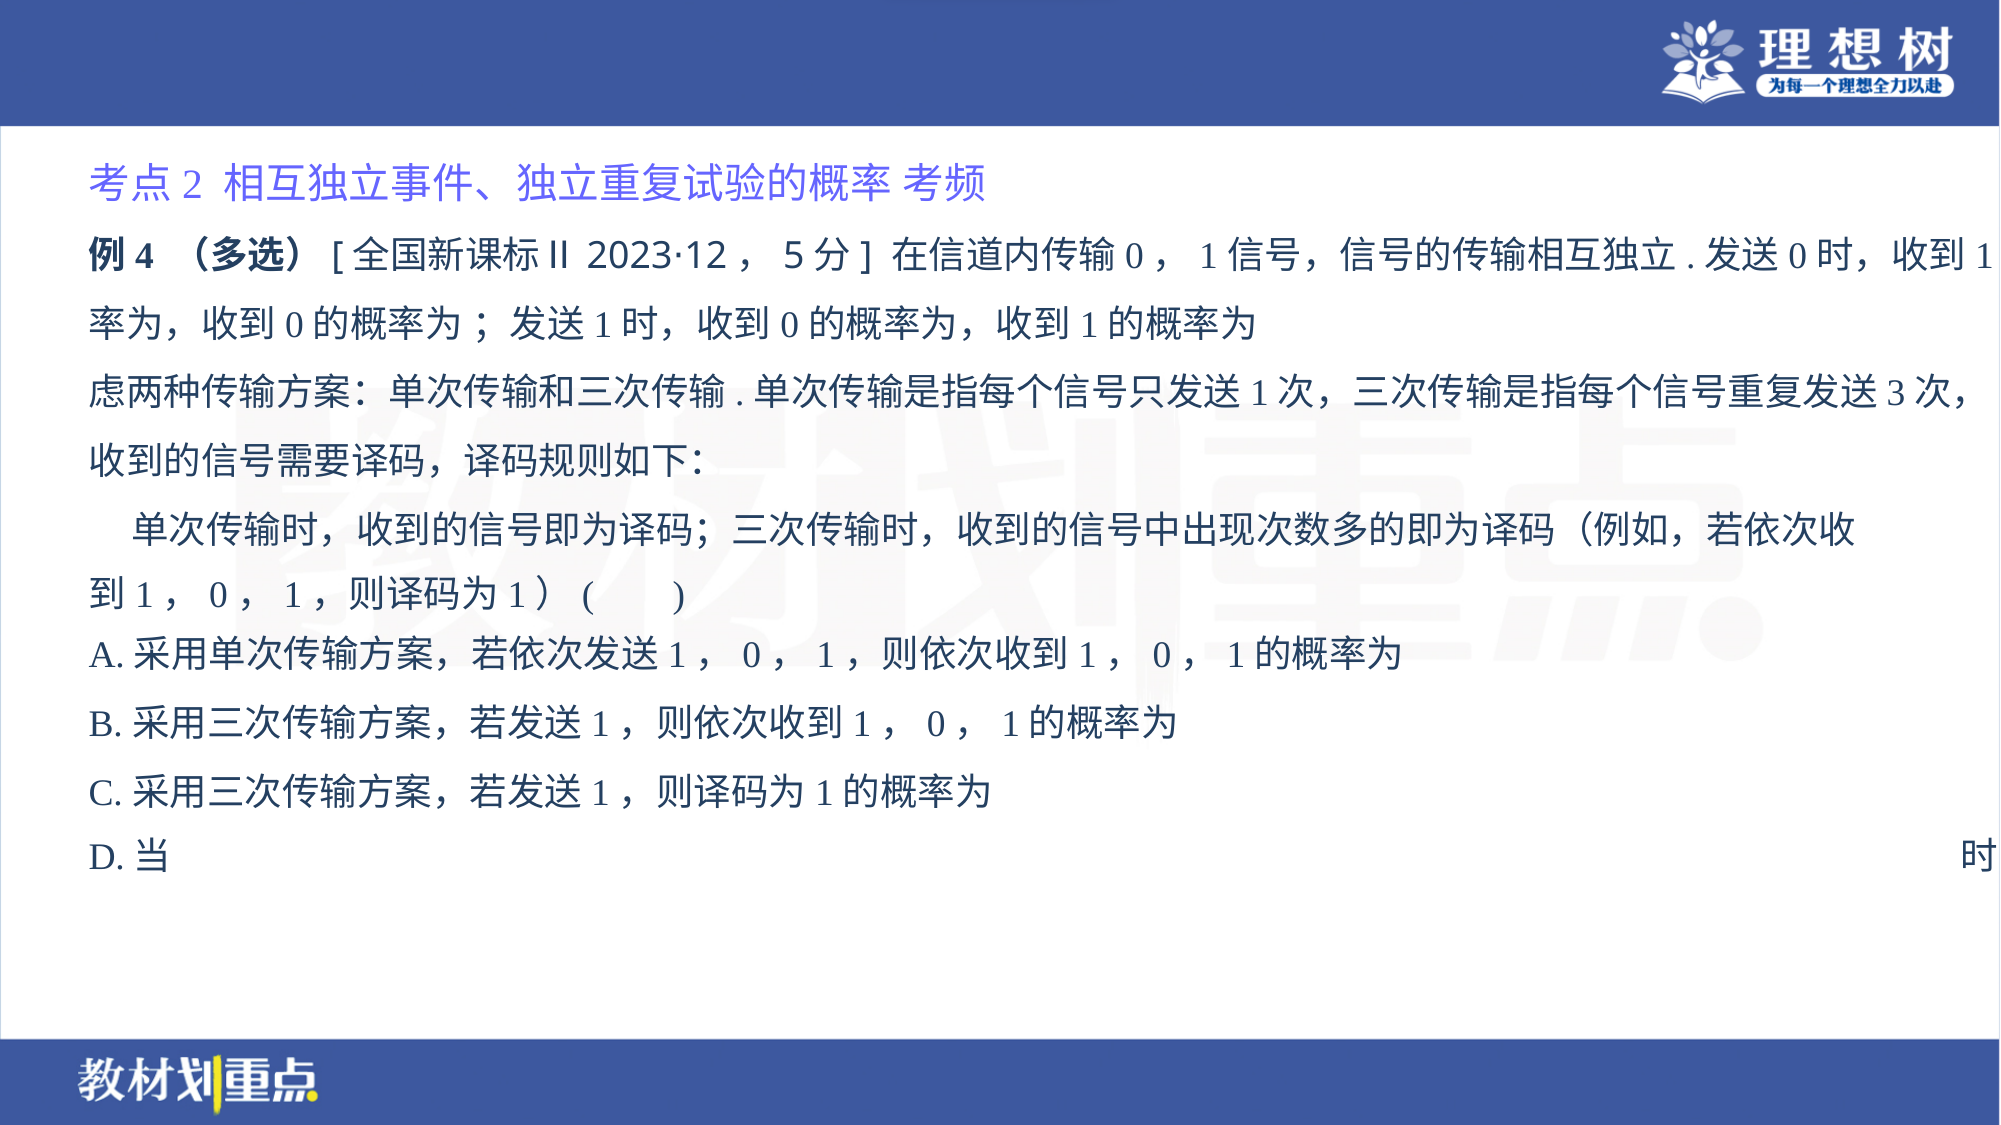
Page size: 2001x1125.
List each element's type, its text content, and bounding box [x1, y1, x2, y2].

text_box 考点2 相互独立事件、独立重复试验的概率 考频 [88, 135, 1911, 270]
picture [0, 0, 2000, 1125]
